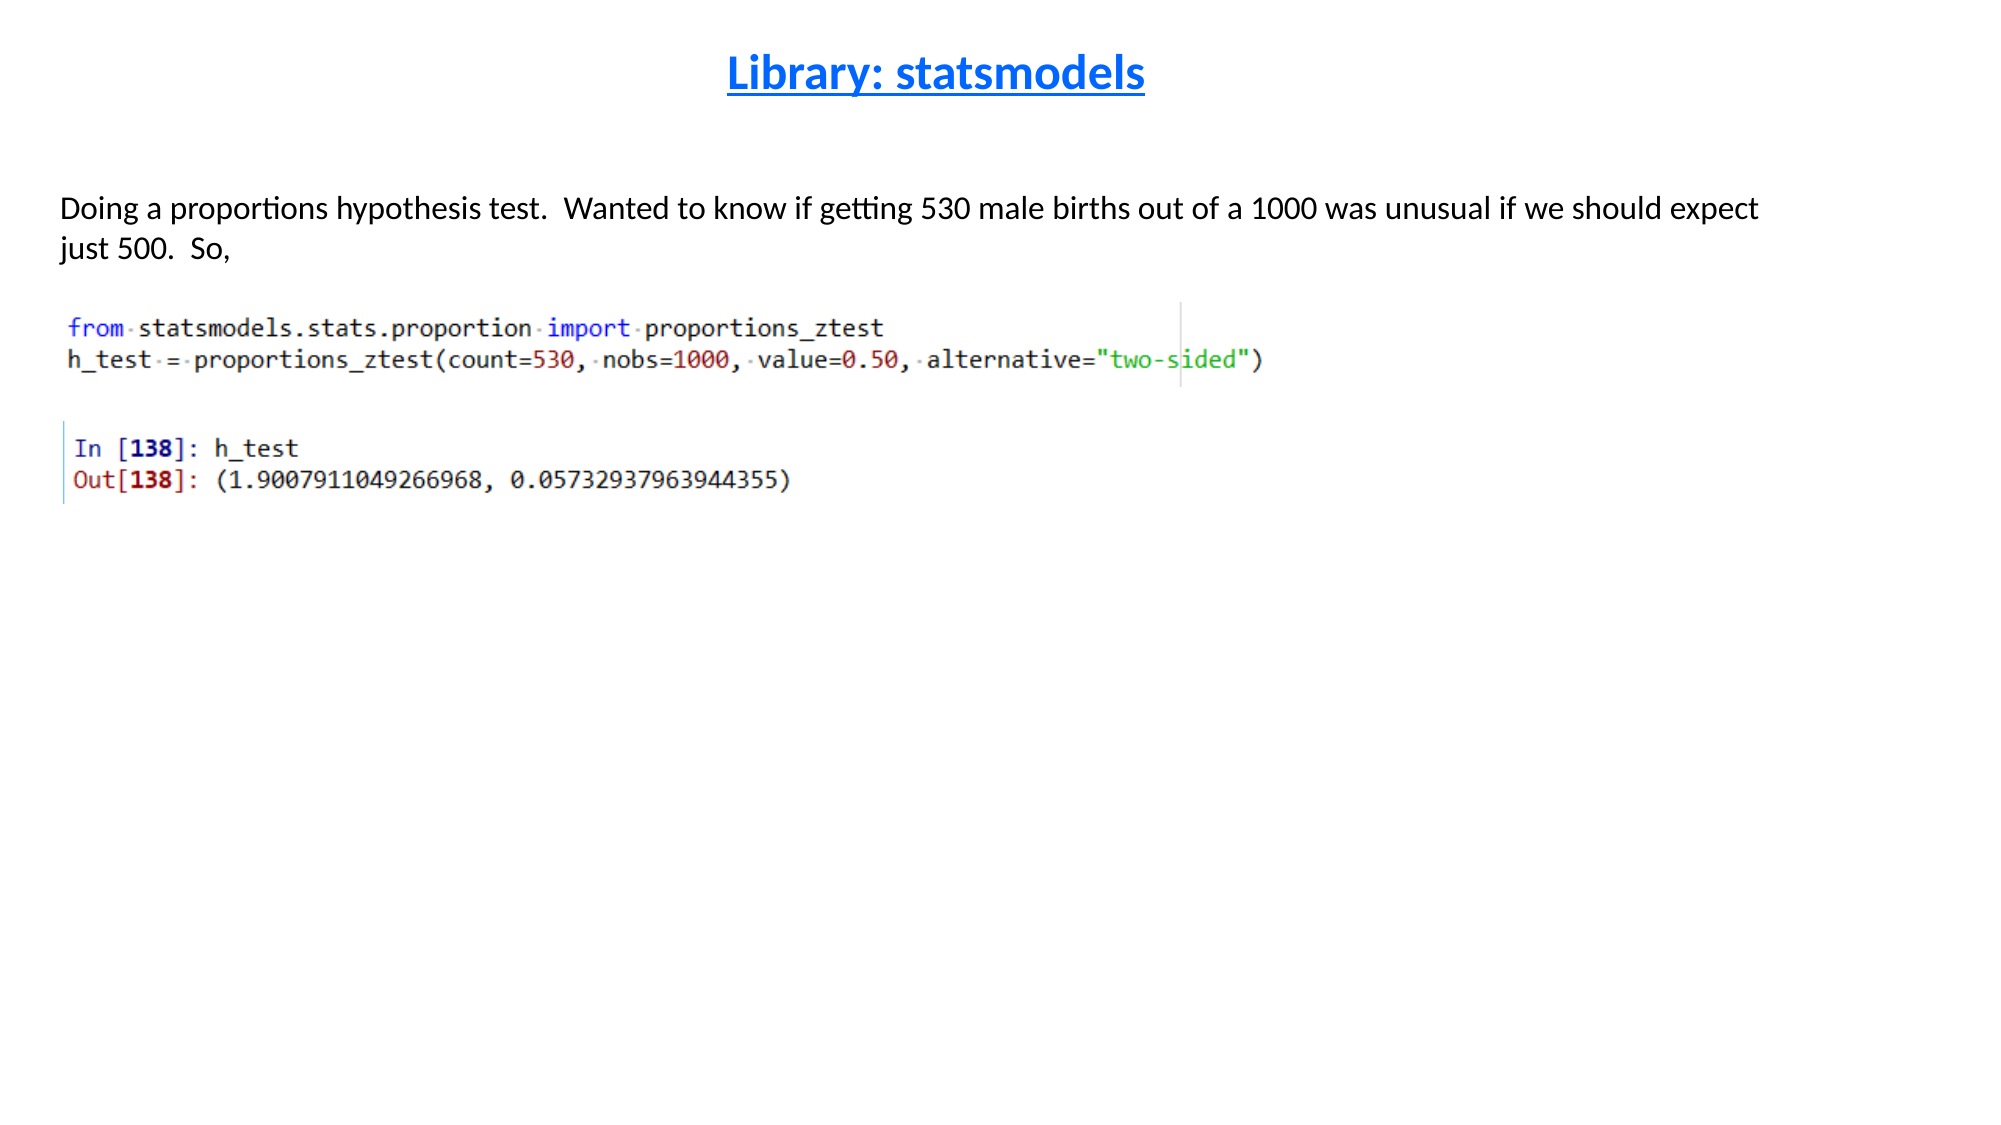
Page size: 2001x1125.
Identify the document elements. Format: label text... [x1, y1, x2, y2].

text_box Doing a proportions hypothesis test. Wanted to know if getting 530 male births out of a 1000 was unusual if we should expect just 500. So, [45, 178, 1828, 274]
picture [63, 302, 1282, 388]
picture [63, 421, 805, 505]
text_box Library: statsmodels [712, 32, 1161, 108]
